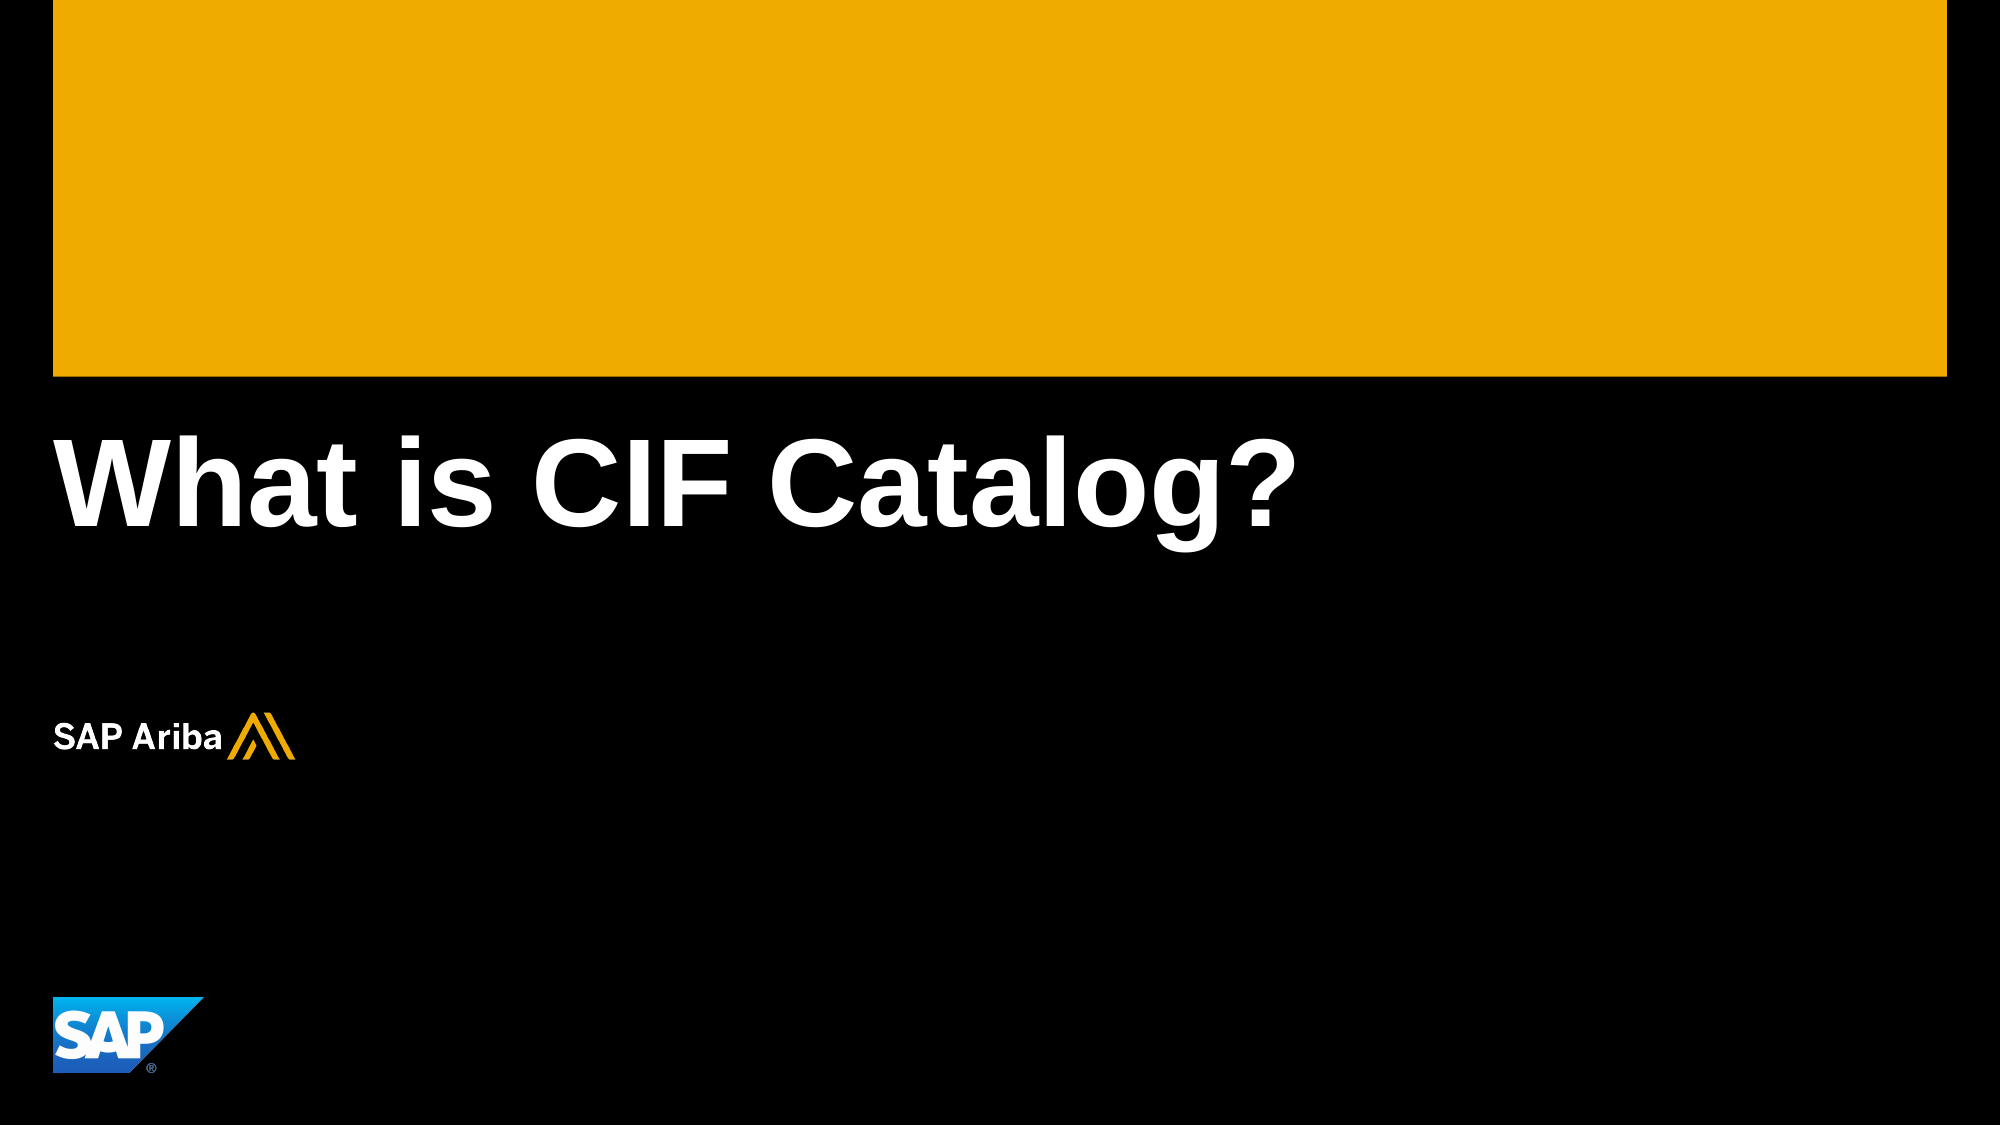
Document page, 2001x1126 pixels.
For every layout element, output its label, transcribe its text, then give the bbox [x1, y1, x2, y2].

title What is CIF Catalog? [53, 401, 1947, 553]
picture [53, 999, 204, 1073]
picture [53, 712, 296, 760]
